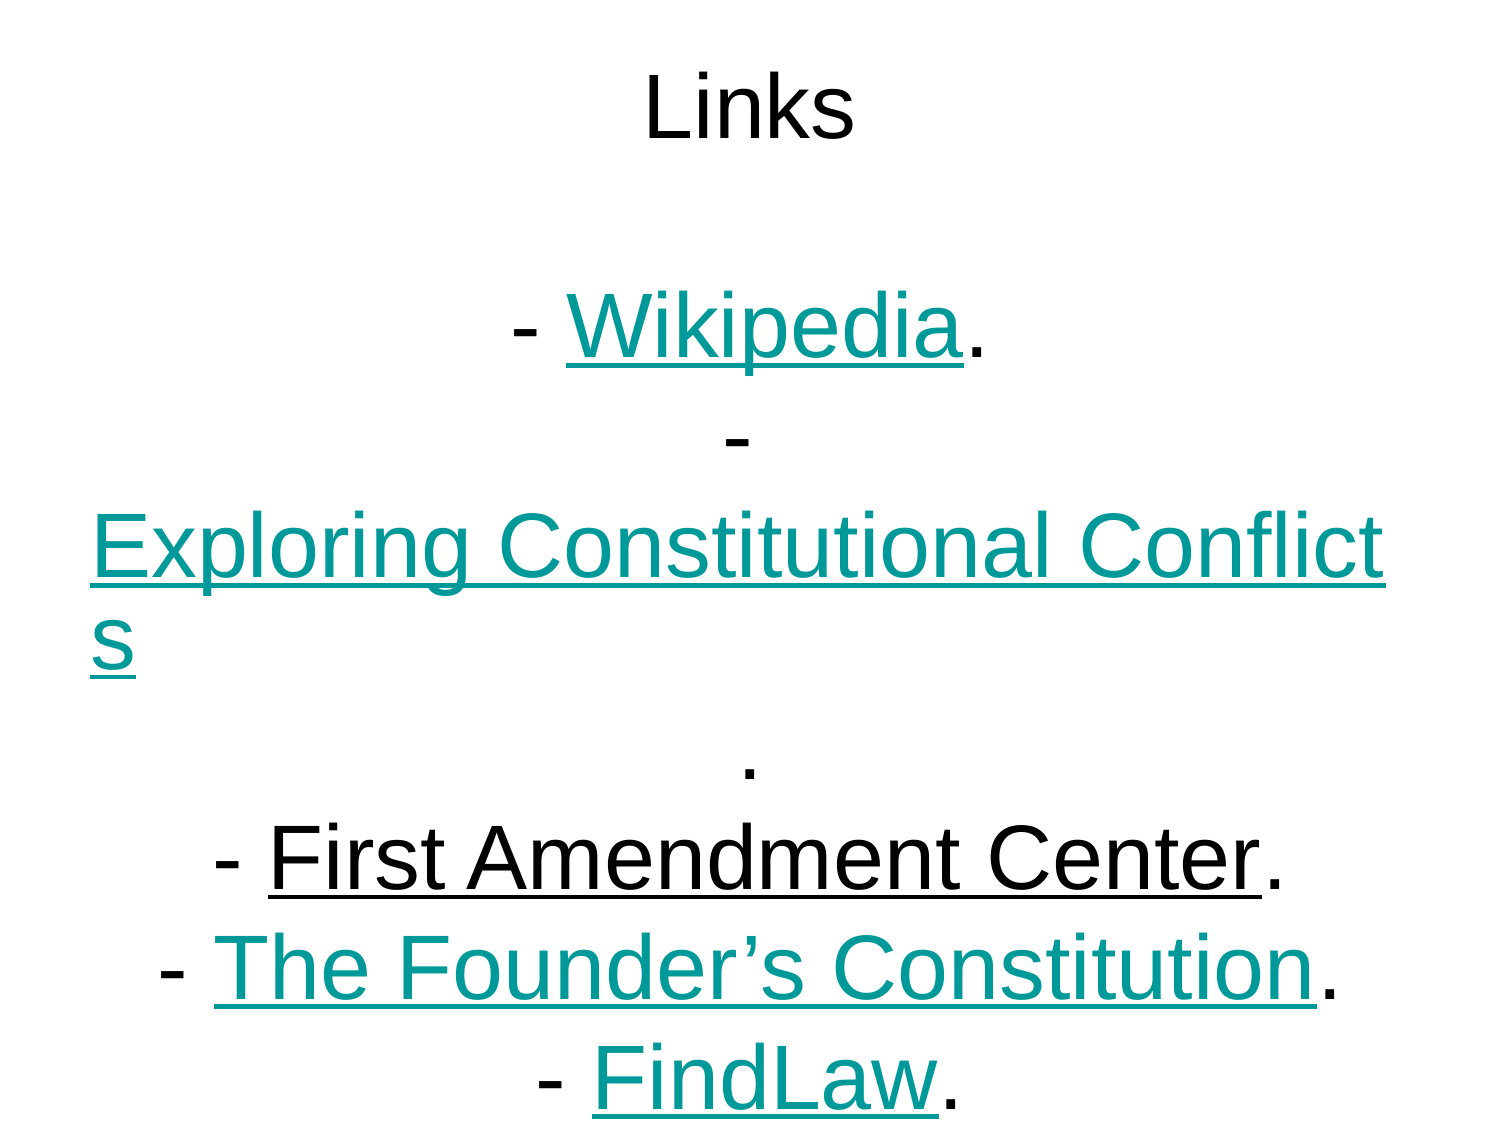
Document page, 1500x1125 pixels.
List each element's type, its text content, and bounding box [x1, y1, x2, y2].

title Links - Wikipedia. - Exploring Constitutional Conflicts. - First Amendment Center. - The Founder’s Constitution. - FindLaw. [74, 44, 1426, 1038]
